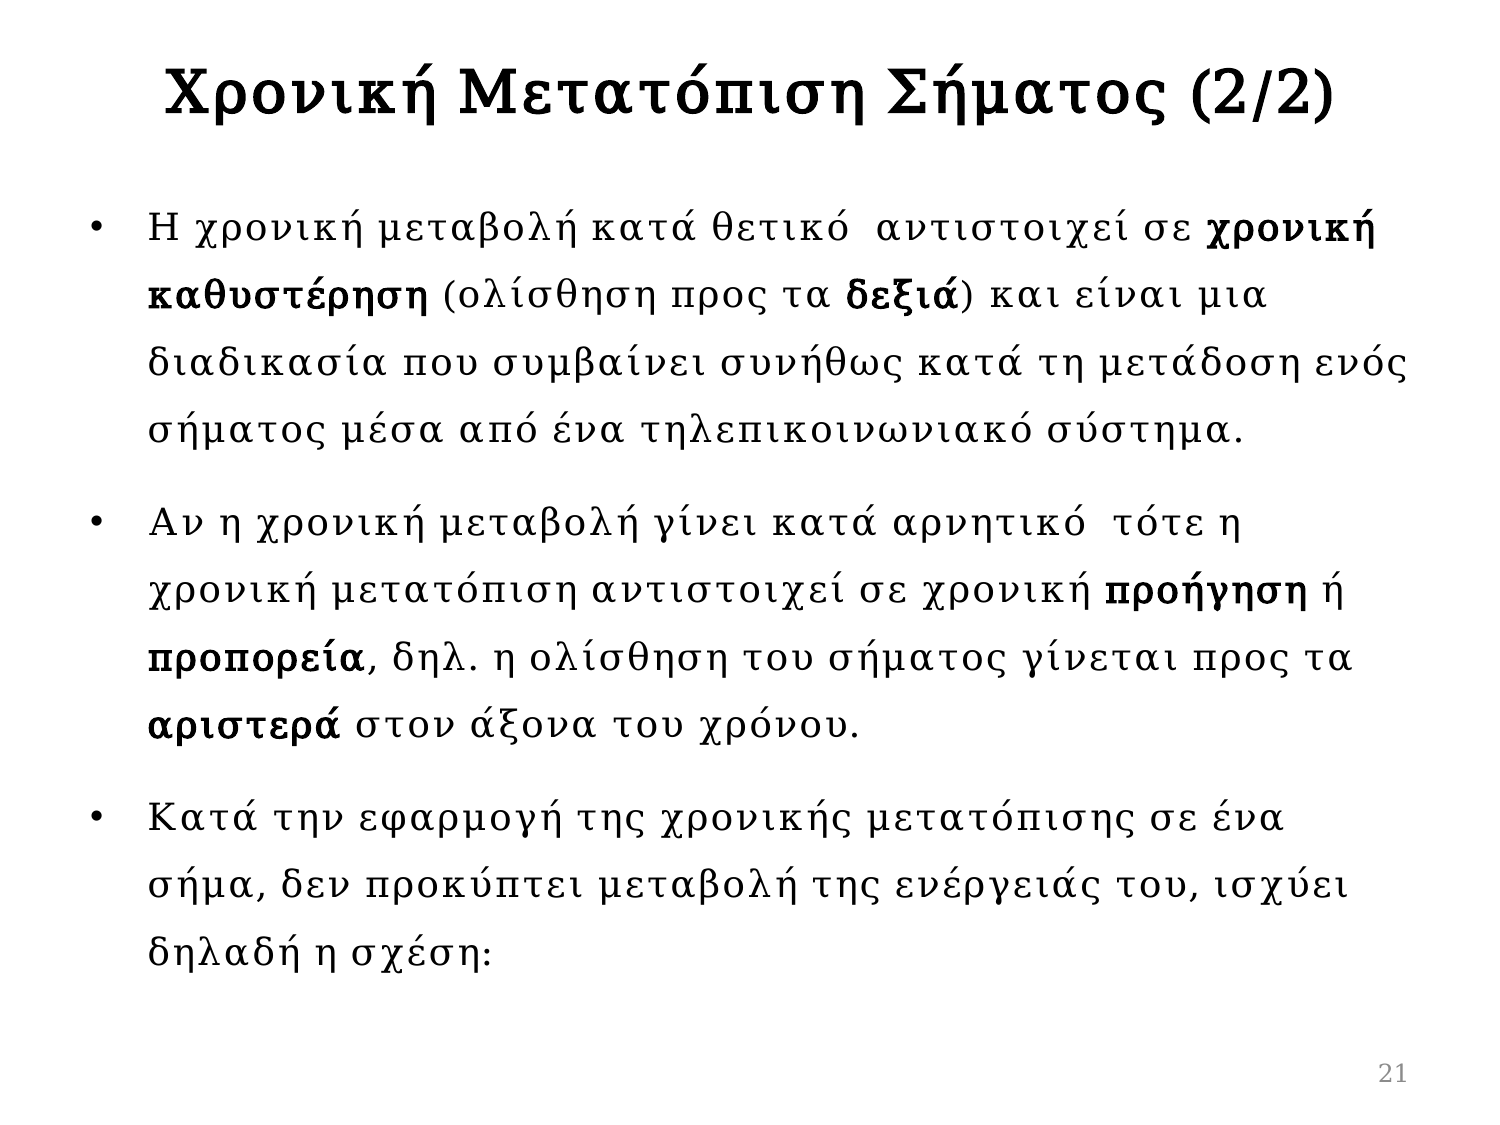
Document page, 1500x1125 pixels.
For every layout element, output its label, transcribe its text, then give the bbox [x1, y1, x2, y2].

title Χρονική Μετατόπιση Σήματος (2/2) [75, 19, 1425, 159]
slide_number 21 [1222, 1042, 1425, 1103]
